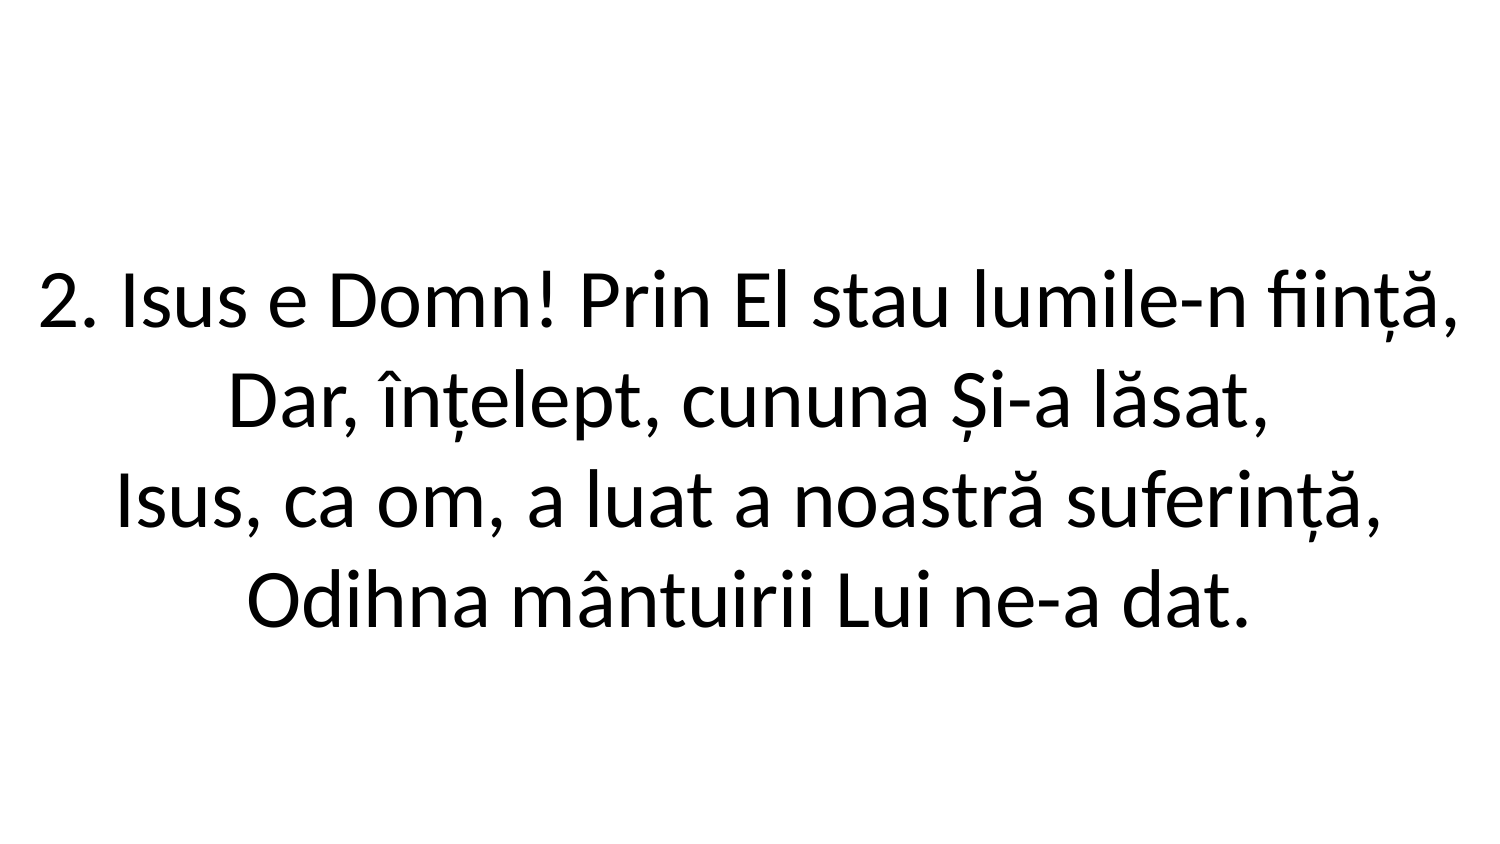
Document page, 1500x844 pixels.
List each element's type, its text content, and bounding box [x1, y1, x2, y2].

text_box 2. Isus e Domn! Prin El stau lumile-n ființă, Dar, înțelept, cununa Și-a lăsat, Isus, ca om, a luat a noastră suferință, Odihna mântuirii Lui ne-a dat. [22, 192, 1478, 652]
